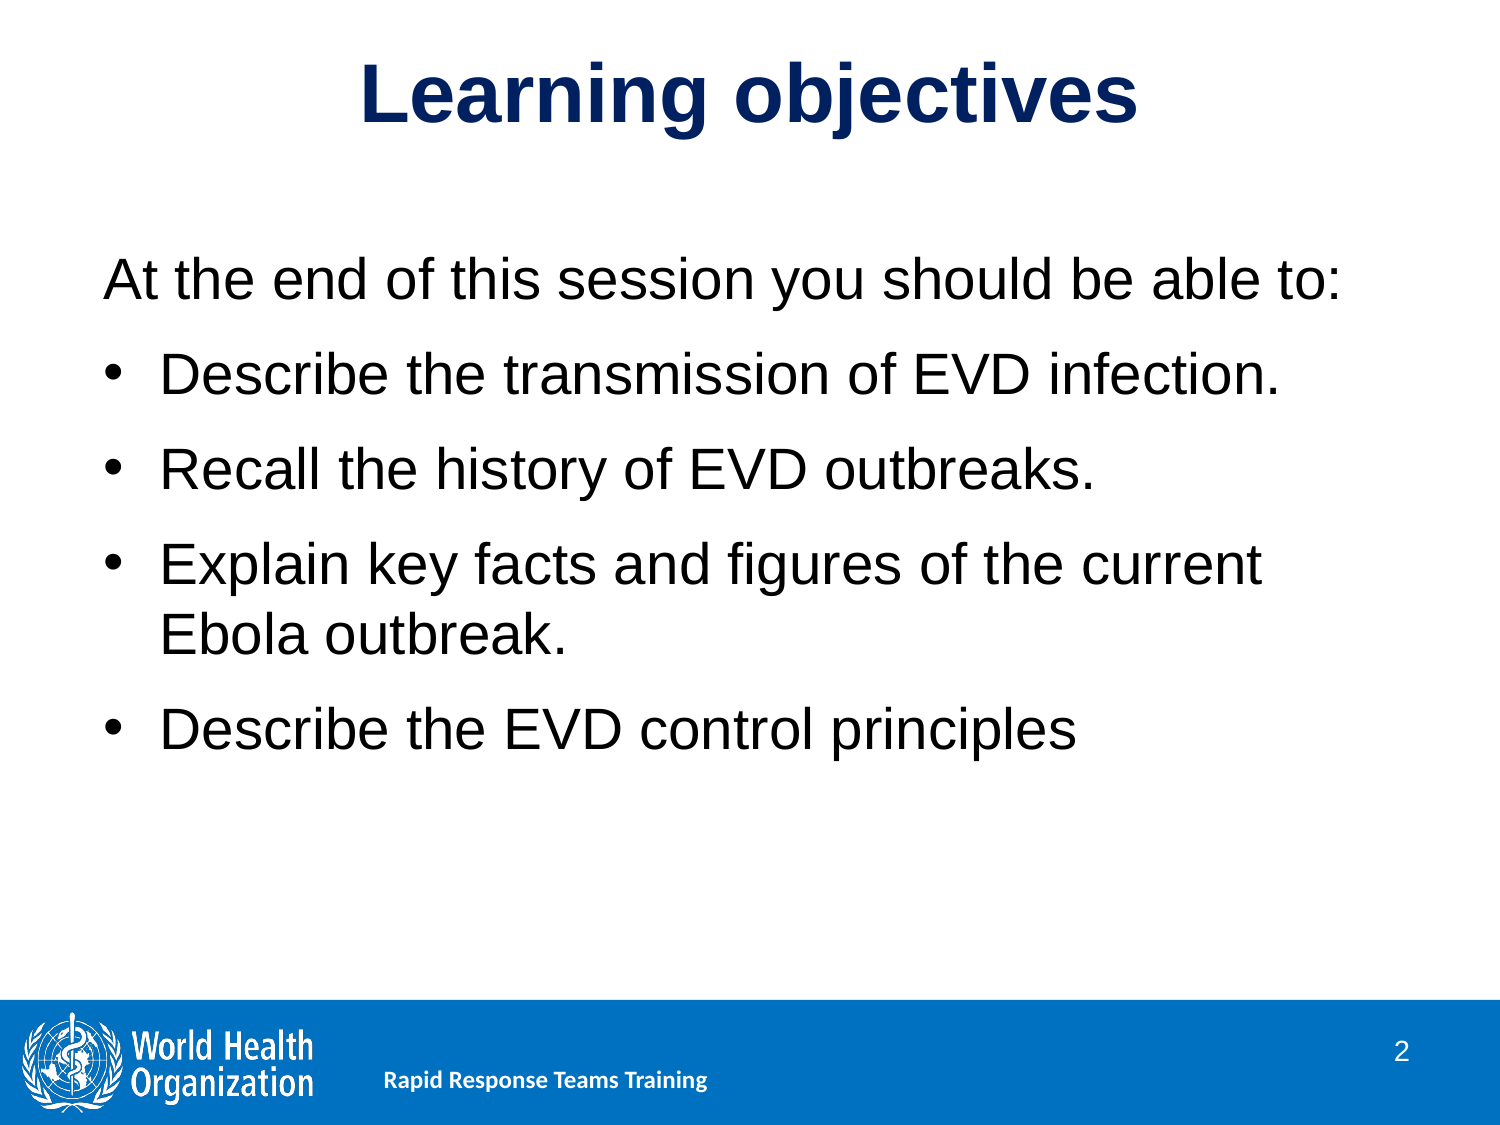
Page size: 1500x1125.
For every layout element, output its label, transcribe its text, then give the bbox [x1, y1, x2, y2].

slide_number 2 [1074, 1024, 1425, 1103]
title Learning objectives [0, 30, 1500, 148]
list At the end of this session you should be able to: Describe the transmission of EVD infection. Recall the history of EVD outbreaks. Explain key facts and figures of the current Ebola outbreak. Describe the EVD control principles [88, 233, 1412, 918]
picture [21, 1012, 313, 1113]
